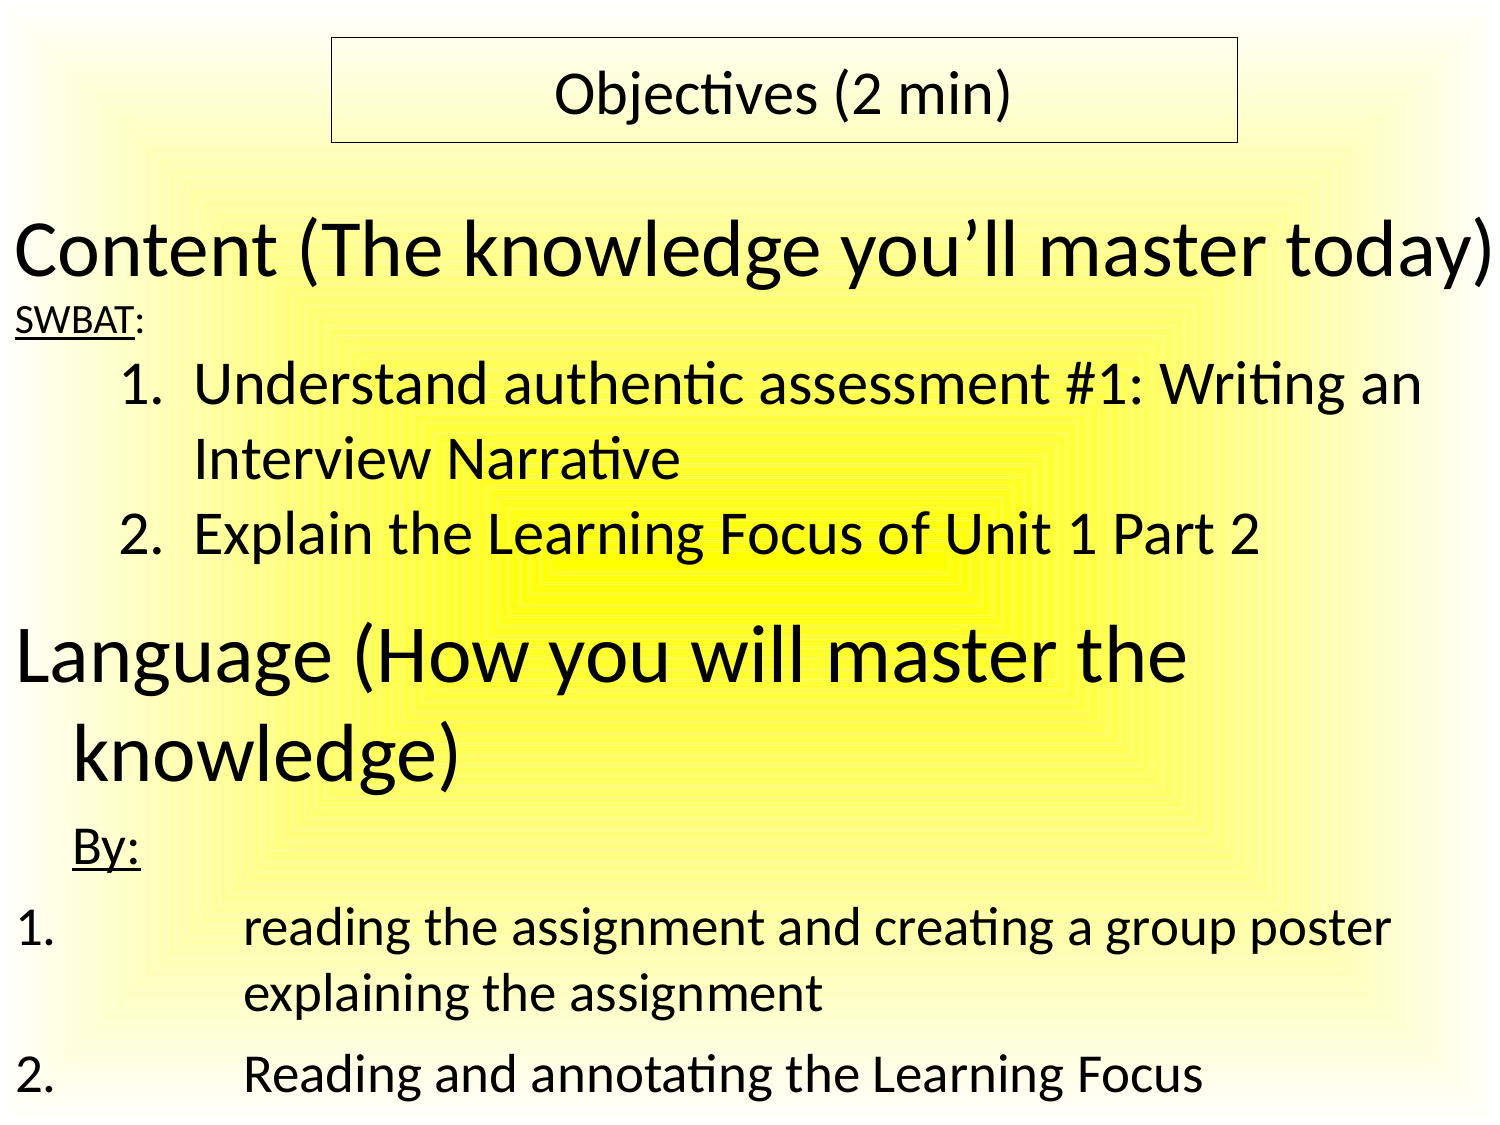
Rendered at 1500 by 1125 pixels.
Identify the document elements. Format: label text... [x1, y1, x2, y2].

text_box Content (The knowledge you’ll master today) SWBAT: Understand authentic assessment #1: Writing an Interview Narrative Explain the Learning Focus of Unit 1 Part 2 [0, 187, 1500, 650]
title Objectives (2 min) [331, 37, 1238, 143]
list Language (How you will master the knowledge) By: reading the assignment and creating a group poster explaining the assignment Reading and annotating the Learning Focus [0, 650, 1500, 1125]
